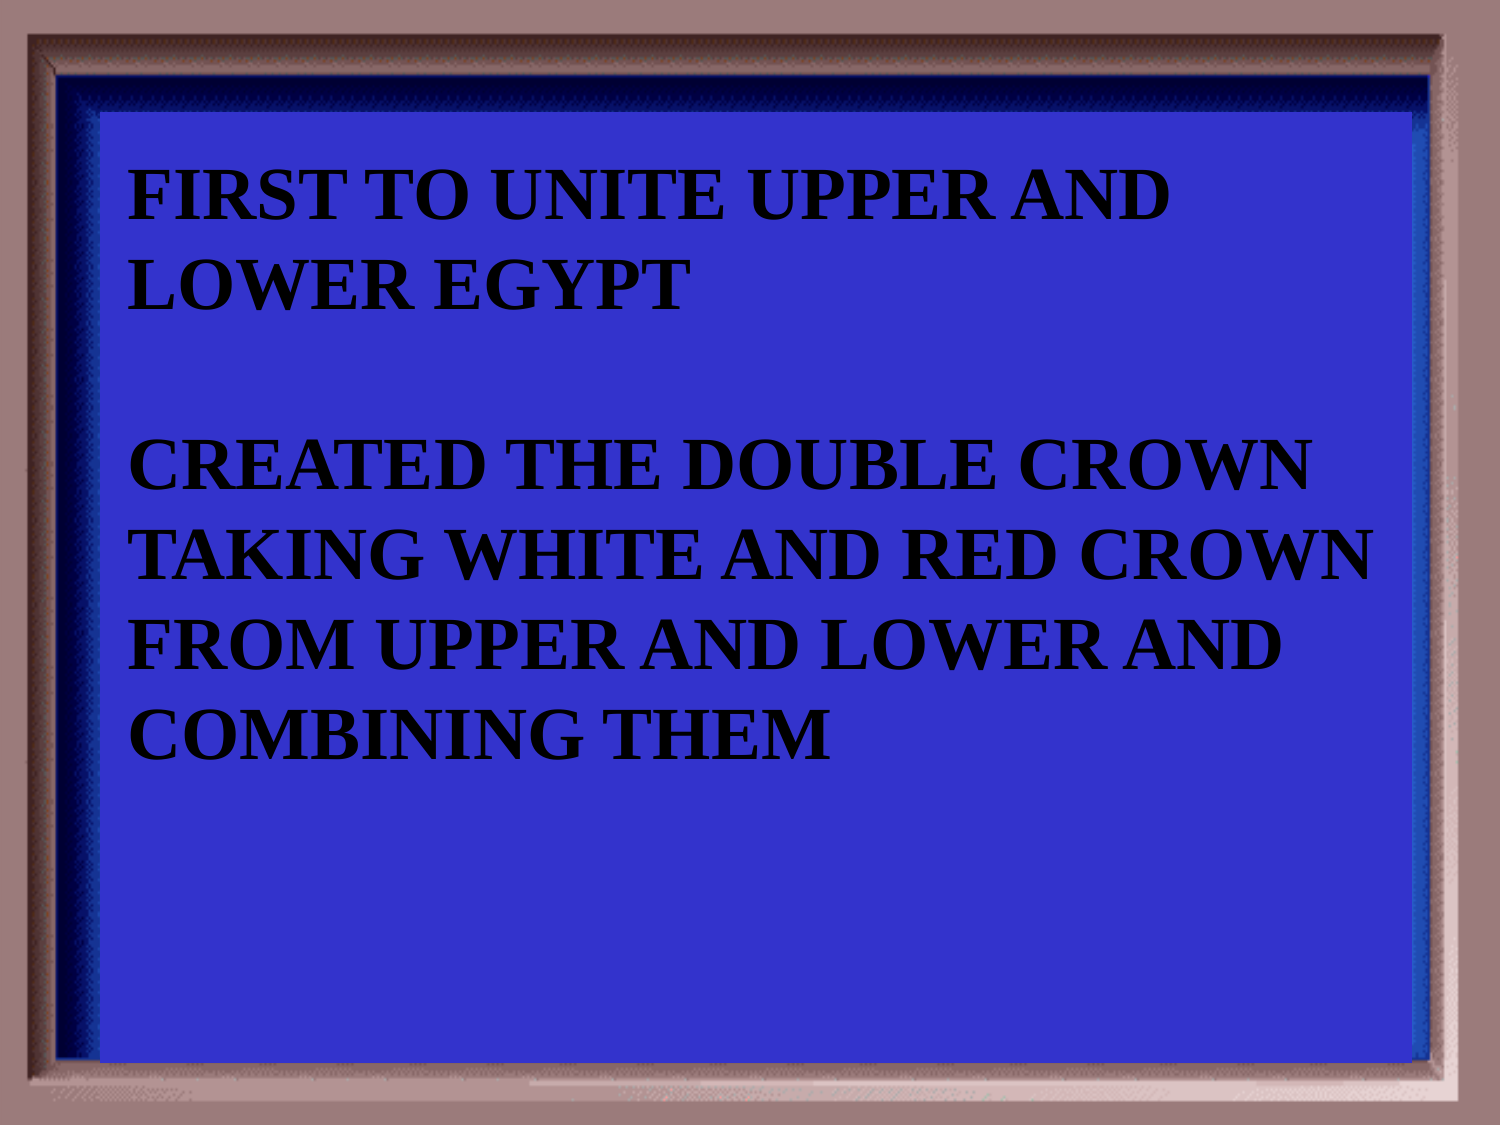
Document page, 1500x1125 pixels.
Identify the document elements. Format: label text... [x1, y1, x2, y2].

text_box [99, 112, 1413, 1063]
text_box First to unite upper and lower egypt Created the double crown taking white and red crown from upper and lower and combining them [112, 137, 1400, 783]
picture [0, 0, 1500, 1125]
